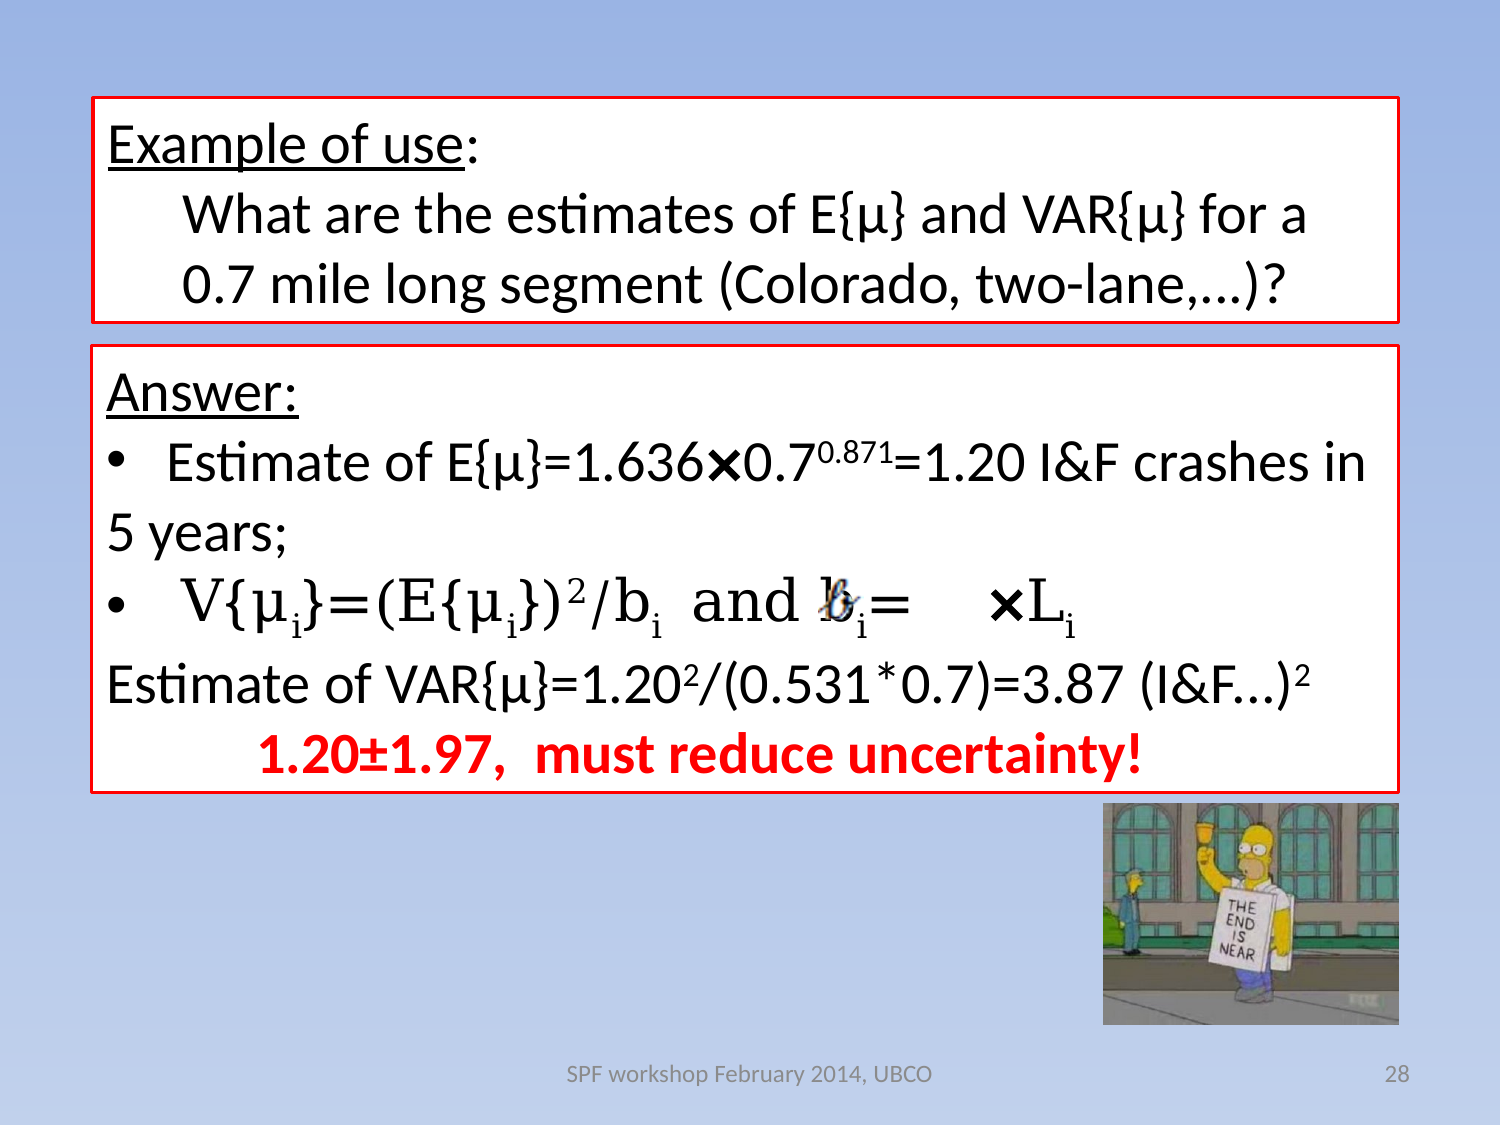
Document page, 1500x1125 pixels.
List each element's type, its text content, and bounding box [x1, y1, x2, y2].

text_box Answer: Estimate of E{μ}=1.636×0.70.871=1.20 I&F crashes in 5 years; V{μi}=(E{μi})2/bi and bi= ×Li Estimate of VAR{μ}=1.202/(0.531*0.7)=3.87 (I&F...)2 1.20±1.97, must reduce uncertainty! [91, 345, 1399, 793]
picture [818, 568, 865, 646]
text_box Example of use: What are the estimates of E{μ} and VAR{μ} for a 0.7 mile long segment (Colorado, two-lane,...)? [92, 97, 1399, 323]
picture [1103, 803, 1400, 1025]
footer SPF workshop February 2014, UBCO [512, 1042, 988, 1103]
slide_number 28 [1074, 1042, 1425, 1103]
